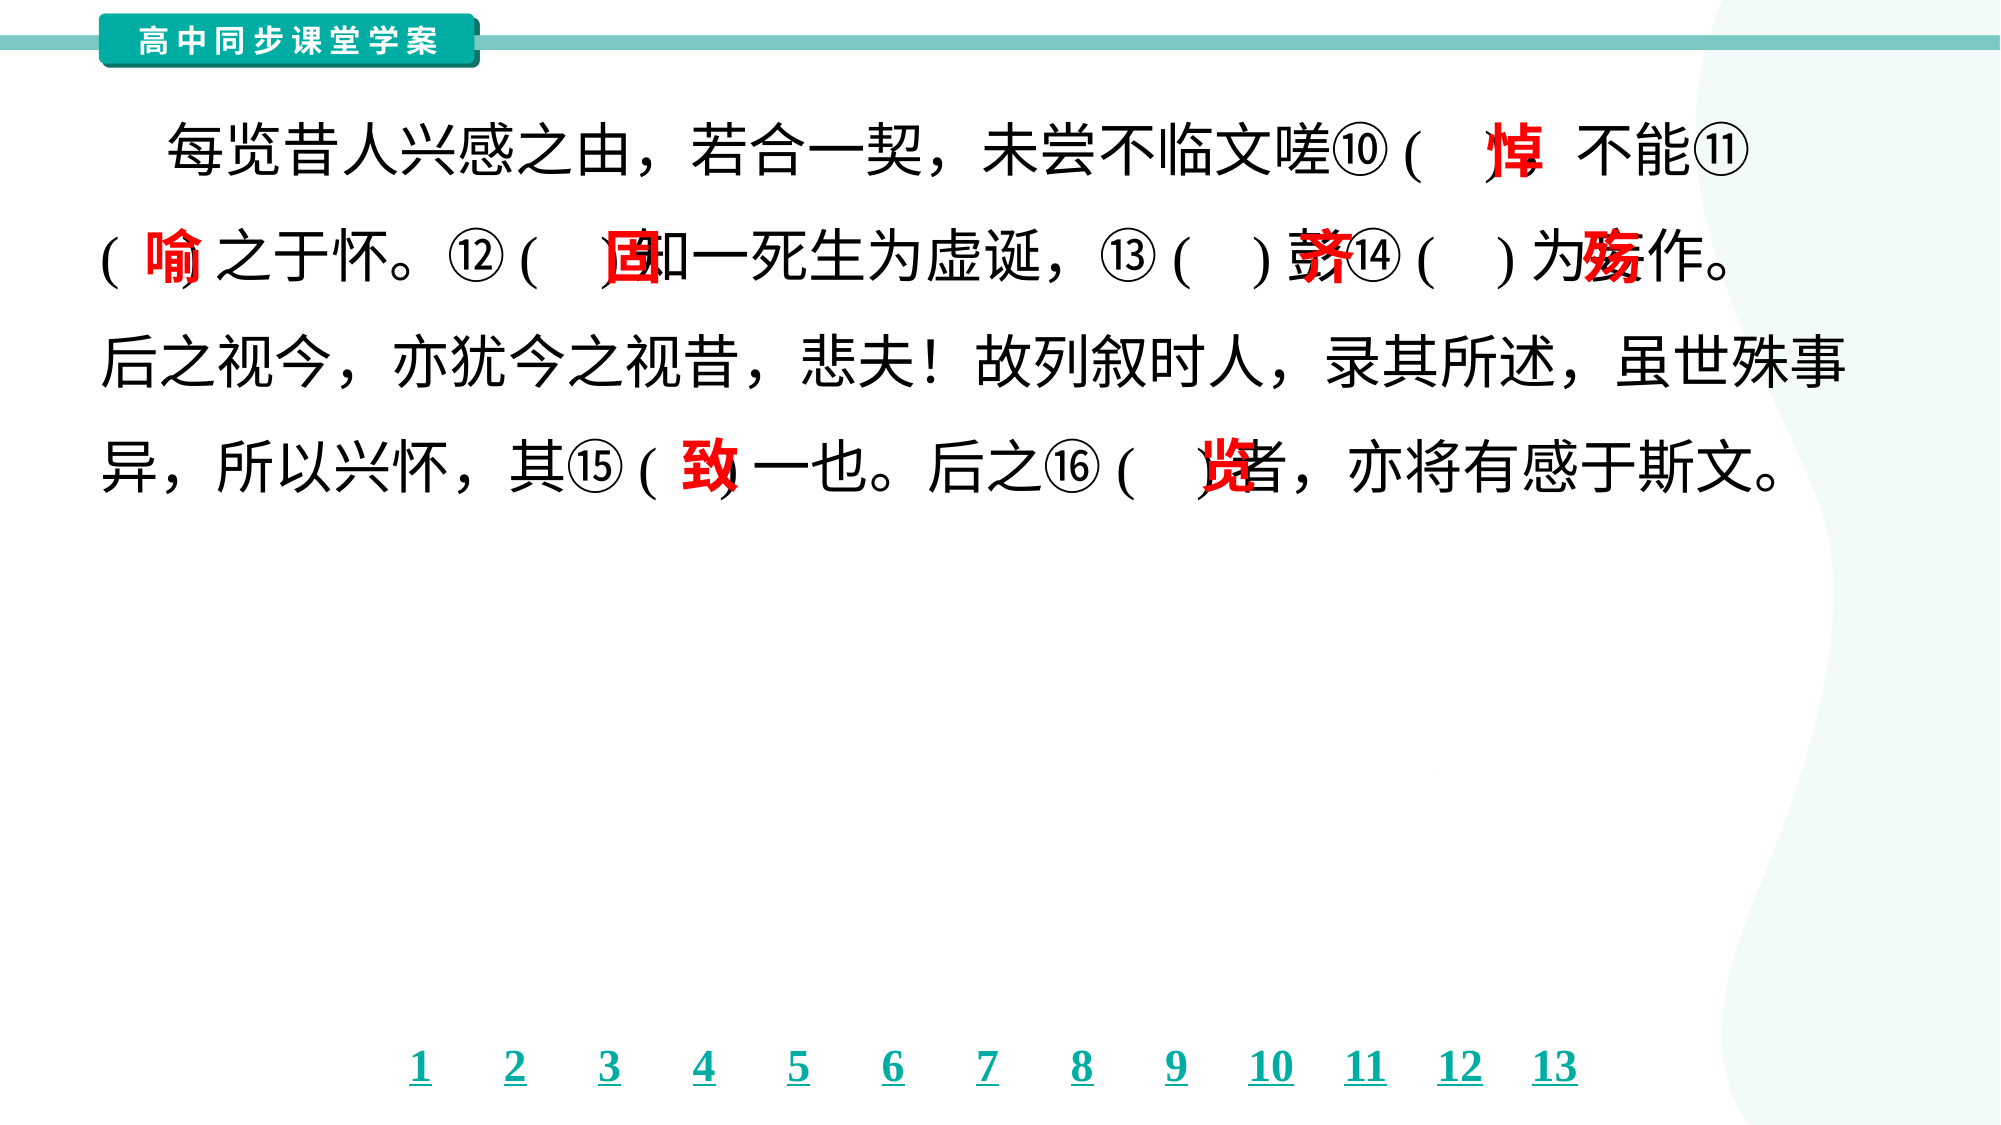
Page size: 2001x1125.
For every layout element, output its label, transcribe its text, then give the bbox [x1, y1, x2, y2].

text_box 悼 [1464, 78, 1566, 172]
text_box 每览昔人兴感之由，若合一契，未尝不临文嗟⑩( )，不能⑪ ( )之于怀。⑫( )知一死生为虚诞，⑬( )彭⑭( )为妄作。 后之视今，亦犹今之视昔，悲夫！故列叙时人，录其所述，虽世殊事 异，所以兴怀，其⑮( )一也。后之⑯( )者，亦将有感于斯文。#1.2 [100, 76, 1899, 487]
text_box 致 [659, 394, 761, 488]
picture [0, 0, 2000, 1125]
text_box 固 [582, 184, 684, 279]
text_box 喻 [123, 184, 224, 279]
text_box 览 [1177, 394, 1279, 488]
text_box 齐 [1276, 184, 1378, 279]
text_box 殇 [1561, 184, 1663, 279]
